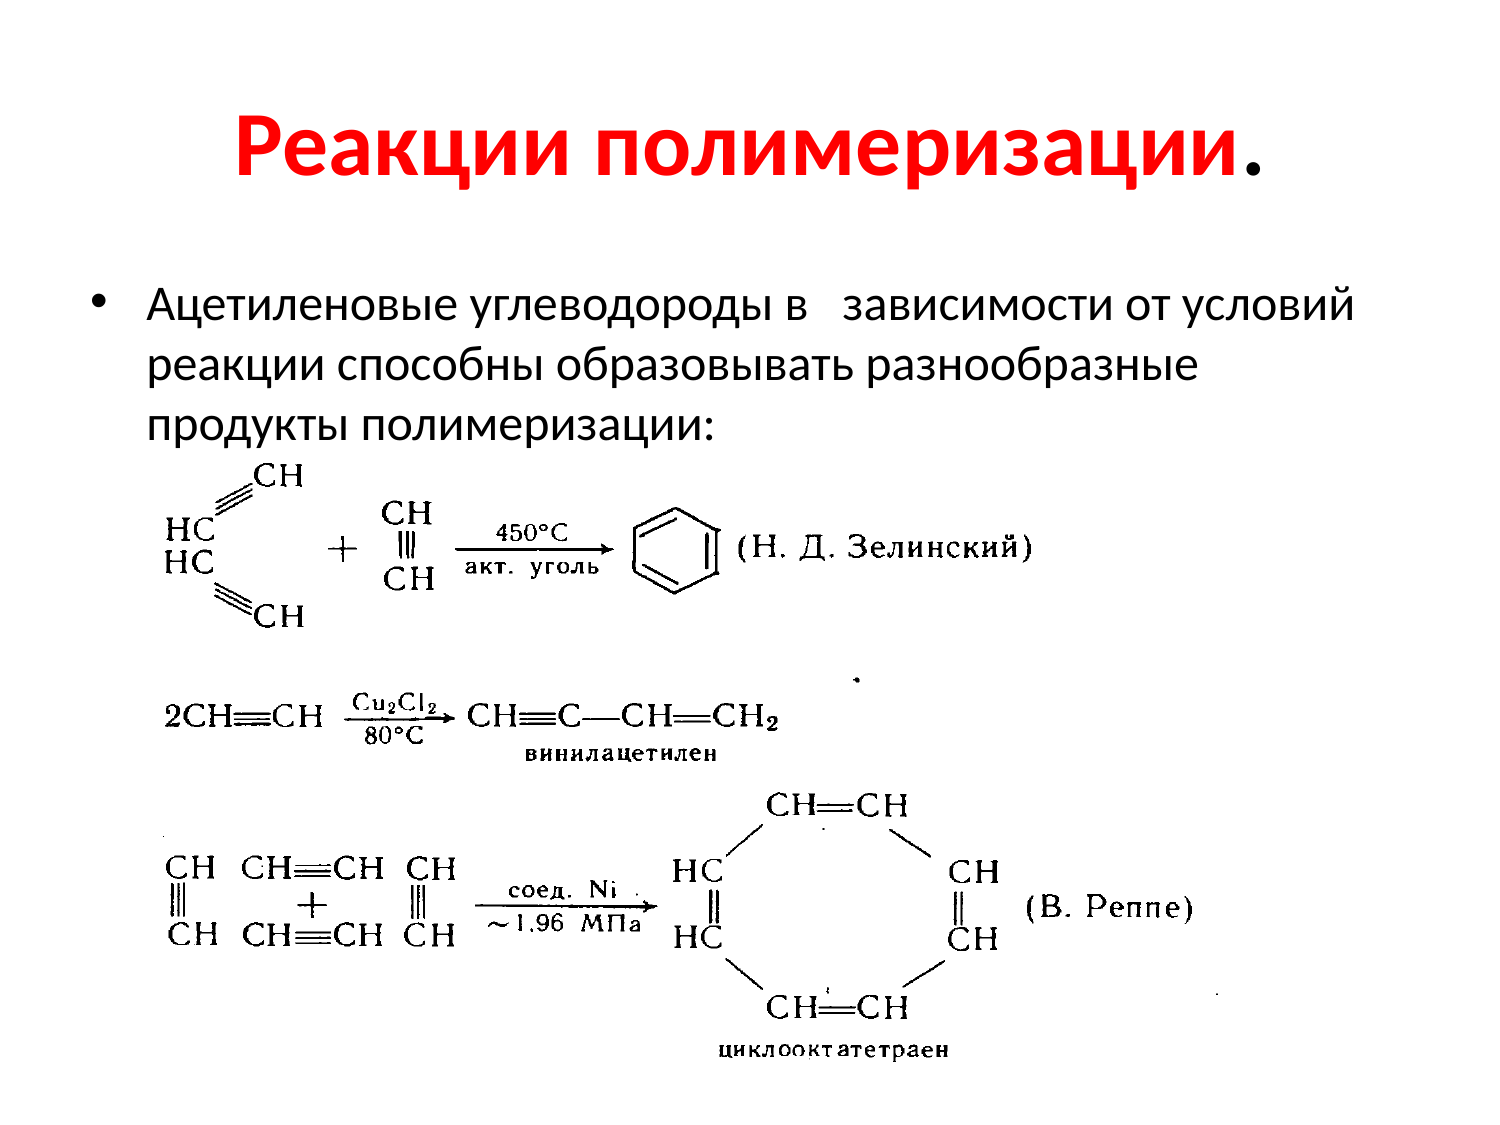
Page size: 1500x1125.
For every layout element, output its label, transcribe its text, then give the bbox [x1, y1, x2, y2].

title Реакции полимеризации. [75, 45, 1425, 233]
list Ацетиленовые углеводороды в зависимости от условий реакции способны образовывать разнообразные продукты полимеризации: [75, 262, 1425, 1005]
picture [147, 455, 1223, 1095]
